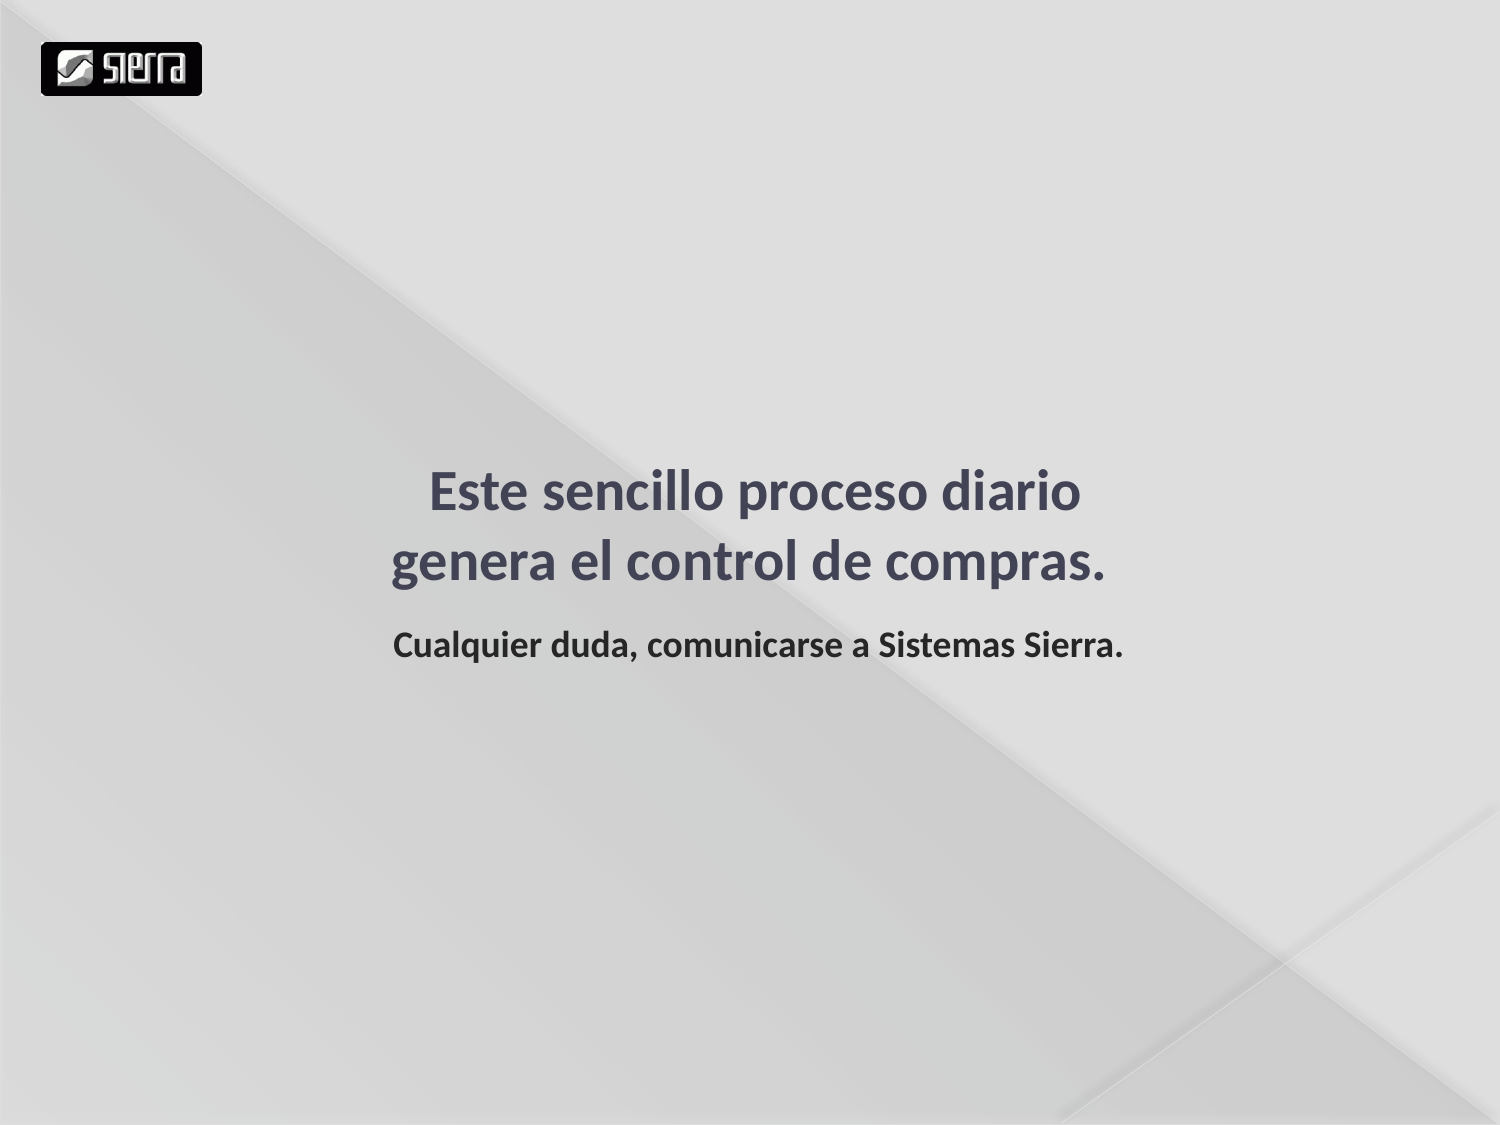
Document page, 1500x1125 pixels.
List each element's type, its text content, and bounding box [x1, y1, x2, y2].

picture [41, 42, 202, 97]
text_box Cualquier duda, comunicarse a Sistemas Sierra. [348, 612, 1140, 673]
text_box Este sencillo proceso diario genera el control de compras. [182, 444, 1329, 600]
